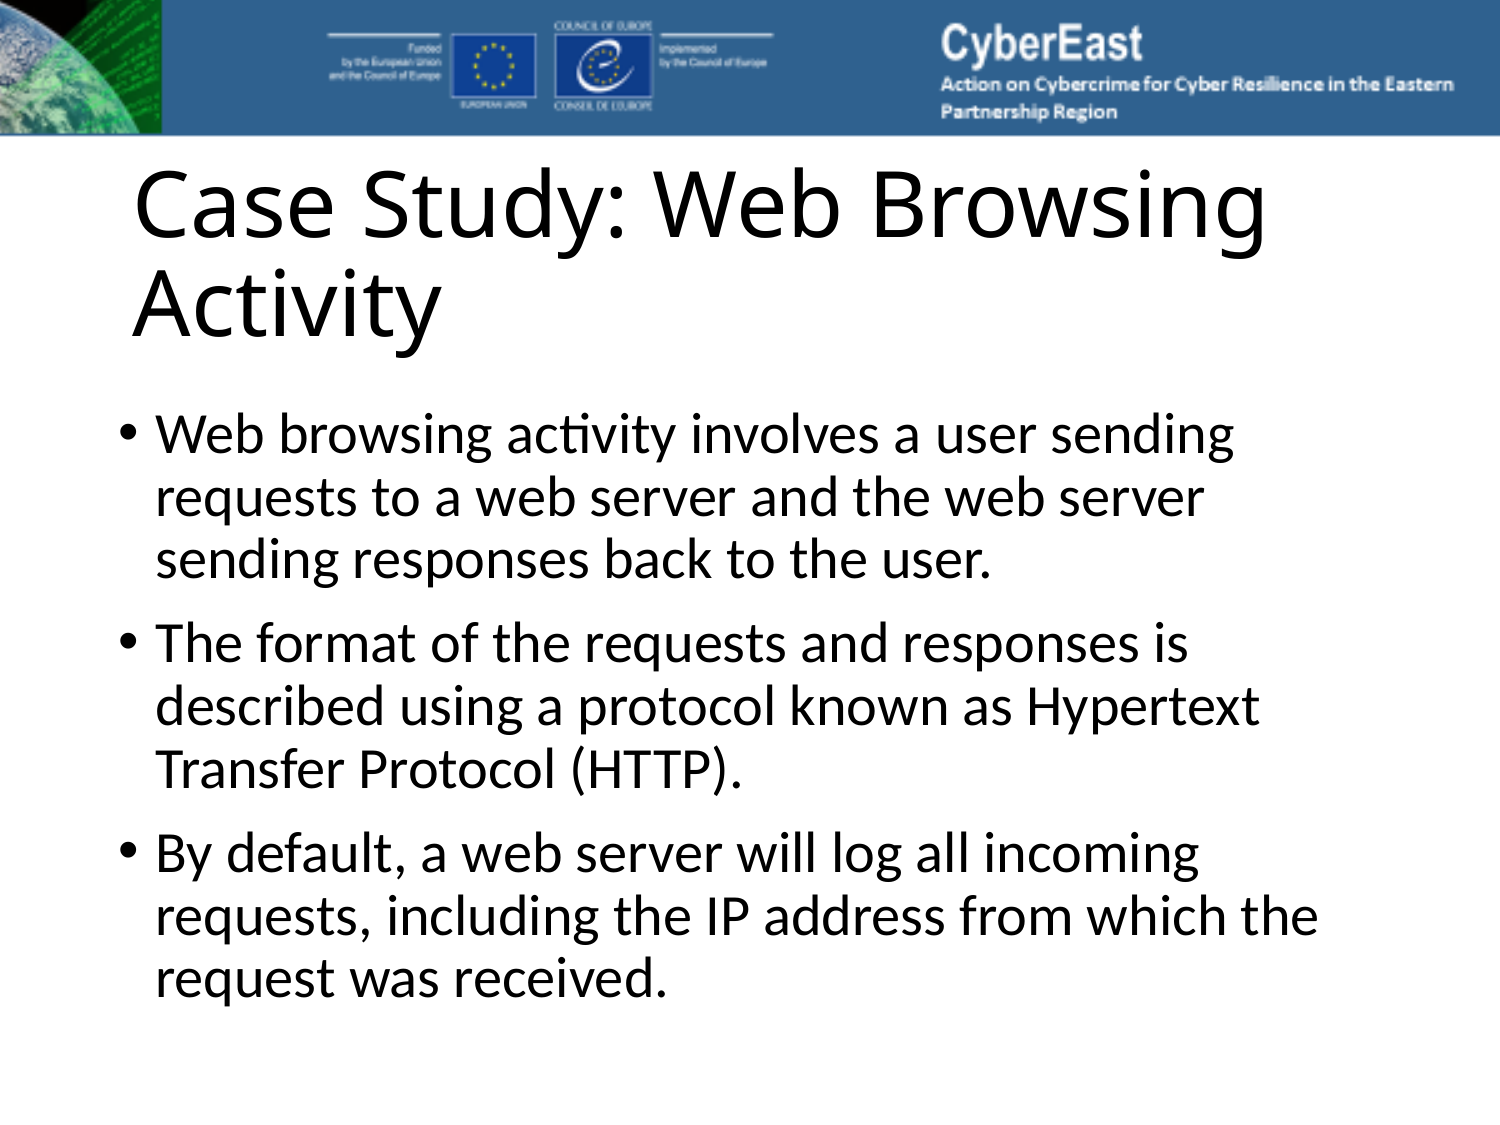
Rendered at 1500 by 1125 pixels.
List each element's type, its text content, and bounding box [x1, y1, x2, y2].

picture [0, 0, 1500, 1125]
title Case Study: Web Browsing Activity [117, 148, 1412, 367]
list Web browsing activity involves a user sending requests to a web server and the web server sending responses back to the user. The format of the requests and responses is described using a protocol known as Hypertext Transfer Protocol (HTTP). By default, a web server will log all incoming requests, including the IP address from which the request was received. [103, 395, 1397, 1110]
